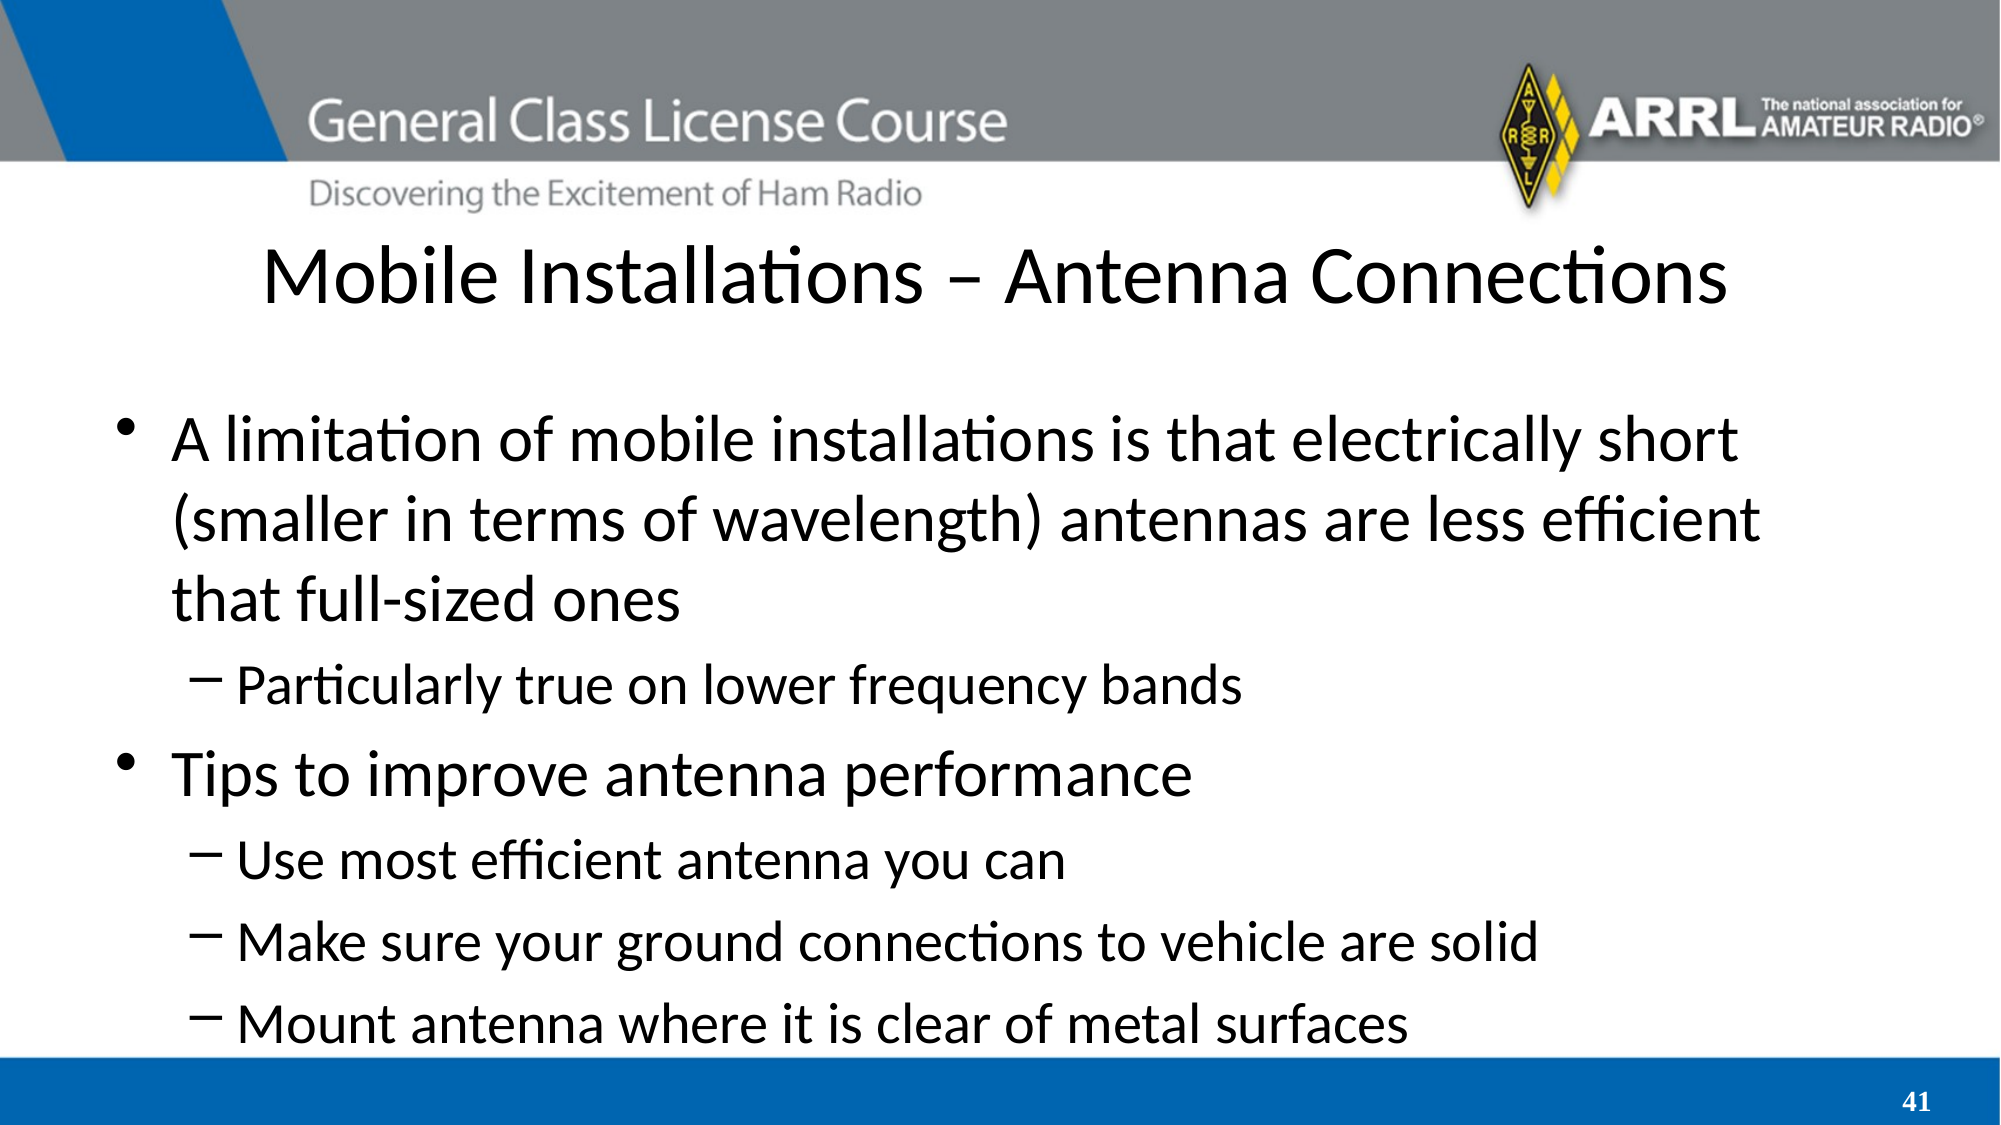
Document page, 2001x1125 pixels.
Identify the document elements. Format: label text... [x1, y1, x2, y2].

list A limitation of mobile installations is that electrically short (smaller in terms of wavelength) antennas are less efficient that full-sized ones Particularly true on lower frequency bands Tips to improve antenna performance Use most efficient antenna you can Make sure your ground connections to vehicle are solid Mount antenna where it is clear of metal surfaces [99, 387, 1900, 1075]
title Mobile Installations – Antenna Connections [96, 212, 1897, 356]
picture [0, 0, 2001, 1125]
